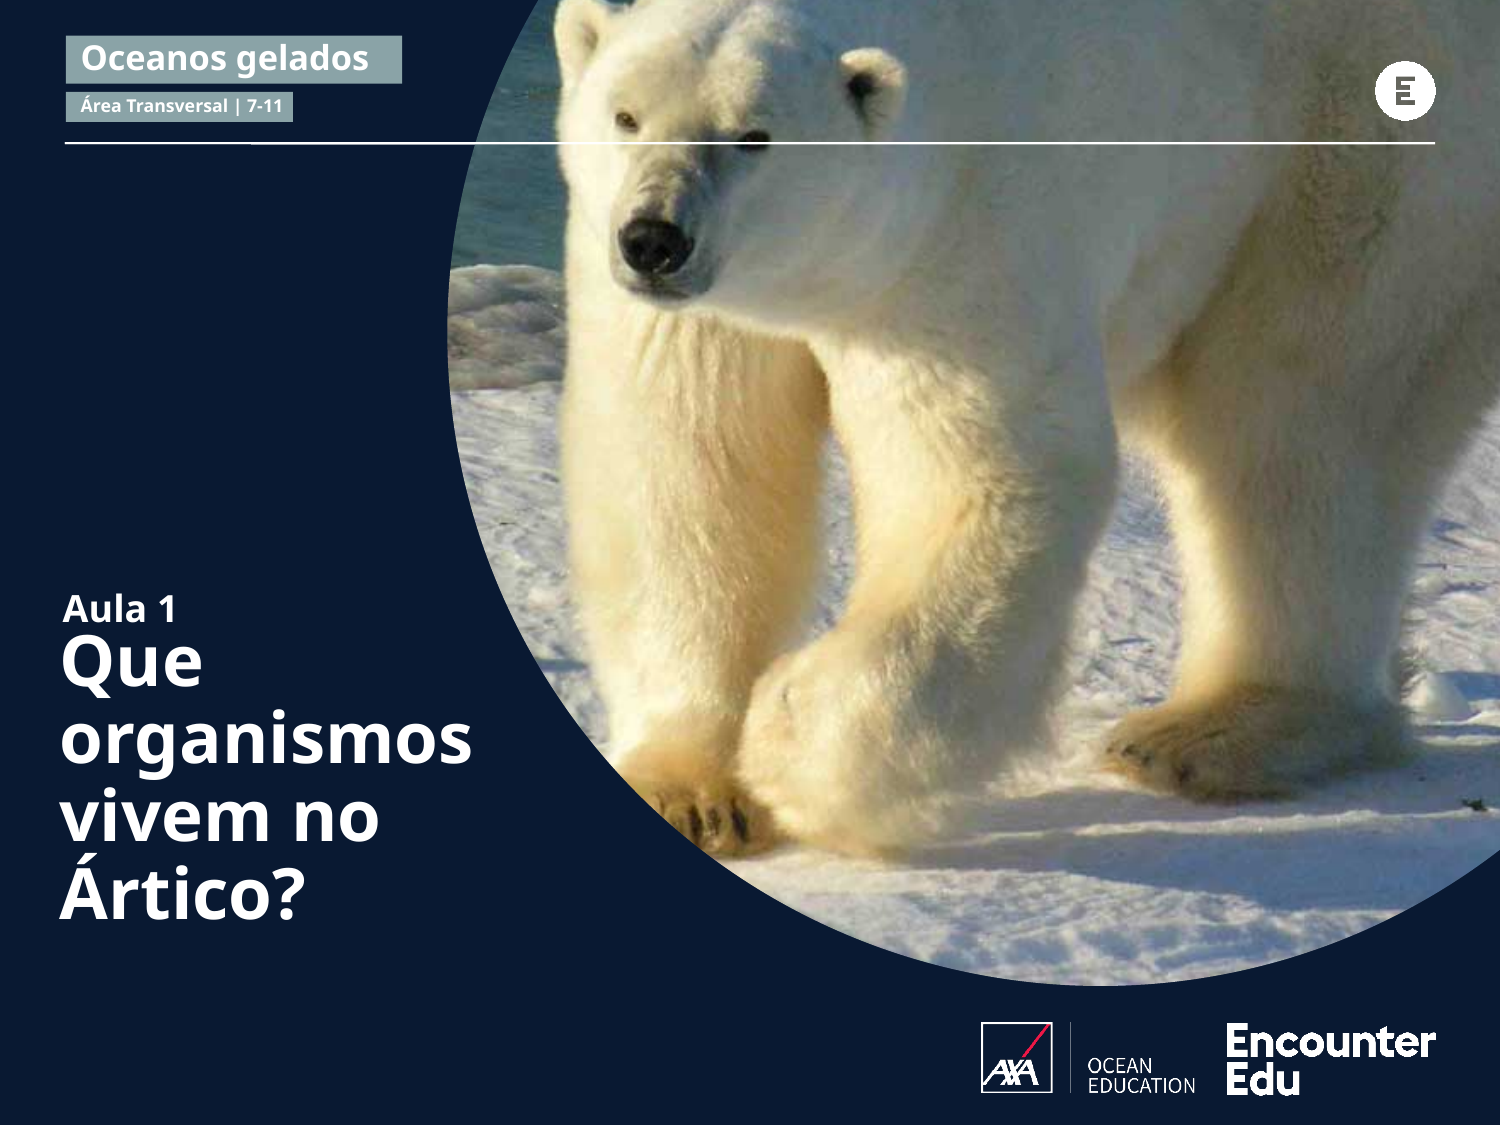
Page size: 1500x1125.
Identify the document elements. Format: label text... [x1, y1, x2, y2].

list Que organismos vivem no Ártico? [51, 614, 606, 962]
list Oceanos gelados [65, 35, 403, 85]
text_box [447, 0, 1500, 986]
picture [1222, 1020, 1443, 1097]
list Área Transversal | 7-11 [65, 91, 294, 123]
picture [981, 1021, 1195, 1093]
picture [1373, 58, 1437, 123]
list Aula 1 [54, 582, 445, 614]
